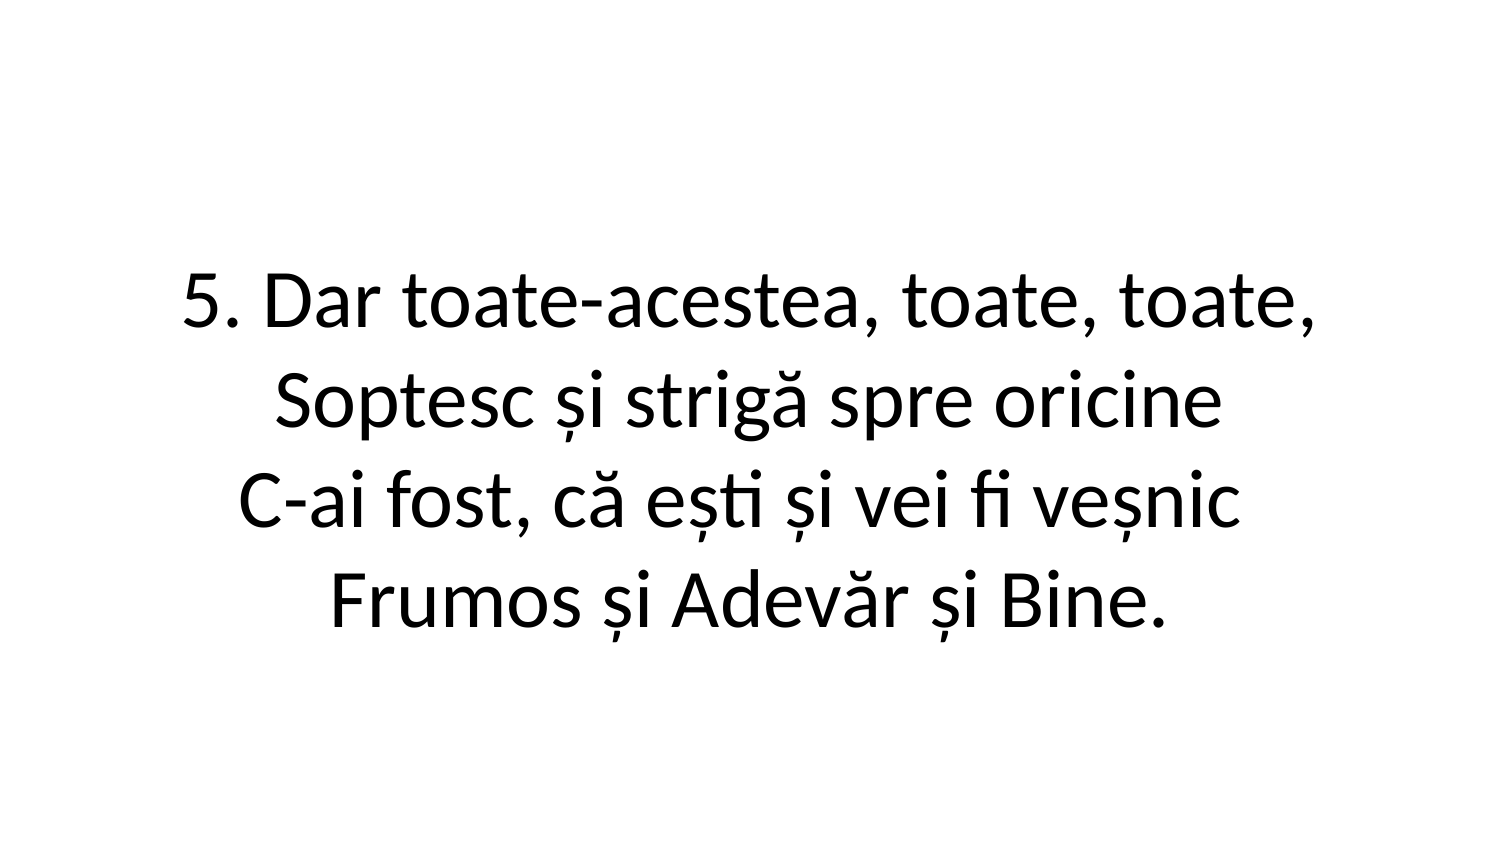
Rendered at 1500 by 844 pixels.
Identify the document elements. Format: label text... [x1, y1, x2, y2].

text_box 5. Dar toate-acestea, toate, toate, Soptesc și strigă spre oricine C-ai fost, că ești și vei fi veșnic Frumos și Adevăr și Bine. [165, 192, 1335, 652]
